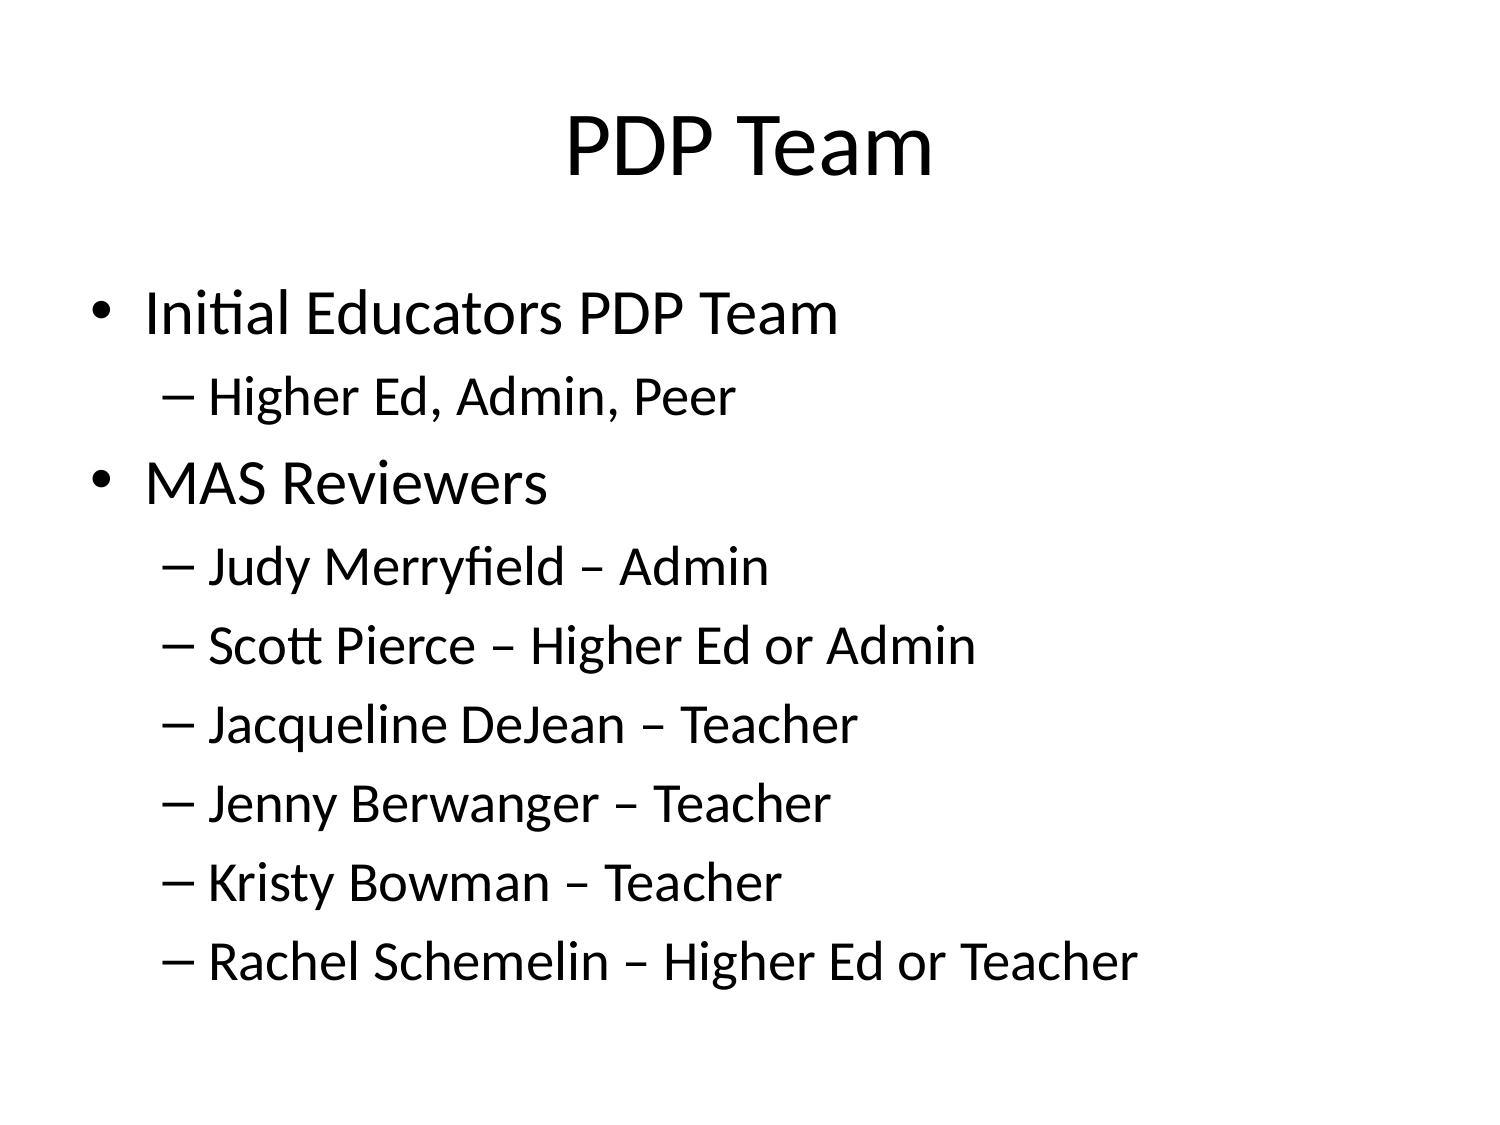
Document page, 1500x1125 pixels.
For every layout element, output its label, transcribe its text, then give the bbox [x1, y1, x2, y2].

title PDP Team [75, 45, 1425, 233]
list Initial Educators PDP Team Higher Ed, Admin, Peer MAS Reviewers Judy Merryfield – Admin Scott Pierce – Higher Ed or Admin Jacqueline DeJean – Teacher Jenny Berwanger – Teacher Kristy Bowman – Teacher Rachel Schemelin – Higher Ed or Teacher [75, 262, 1425, 1005]
